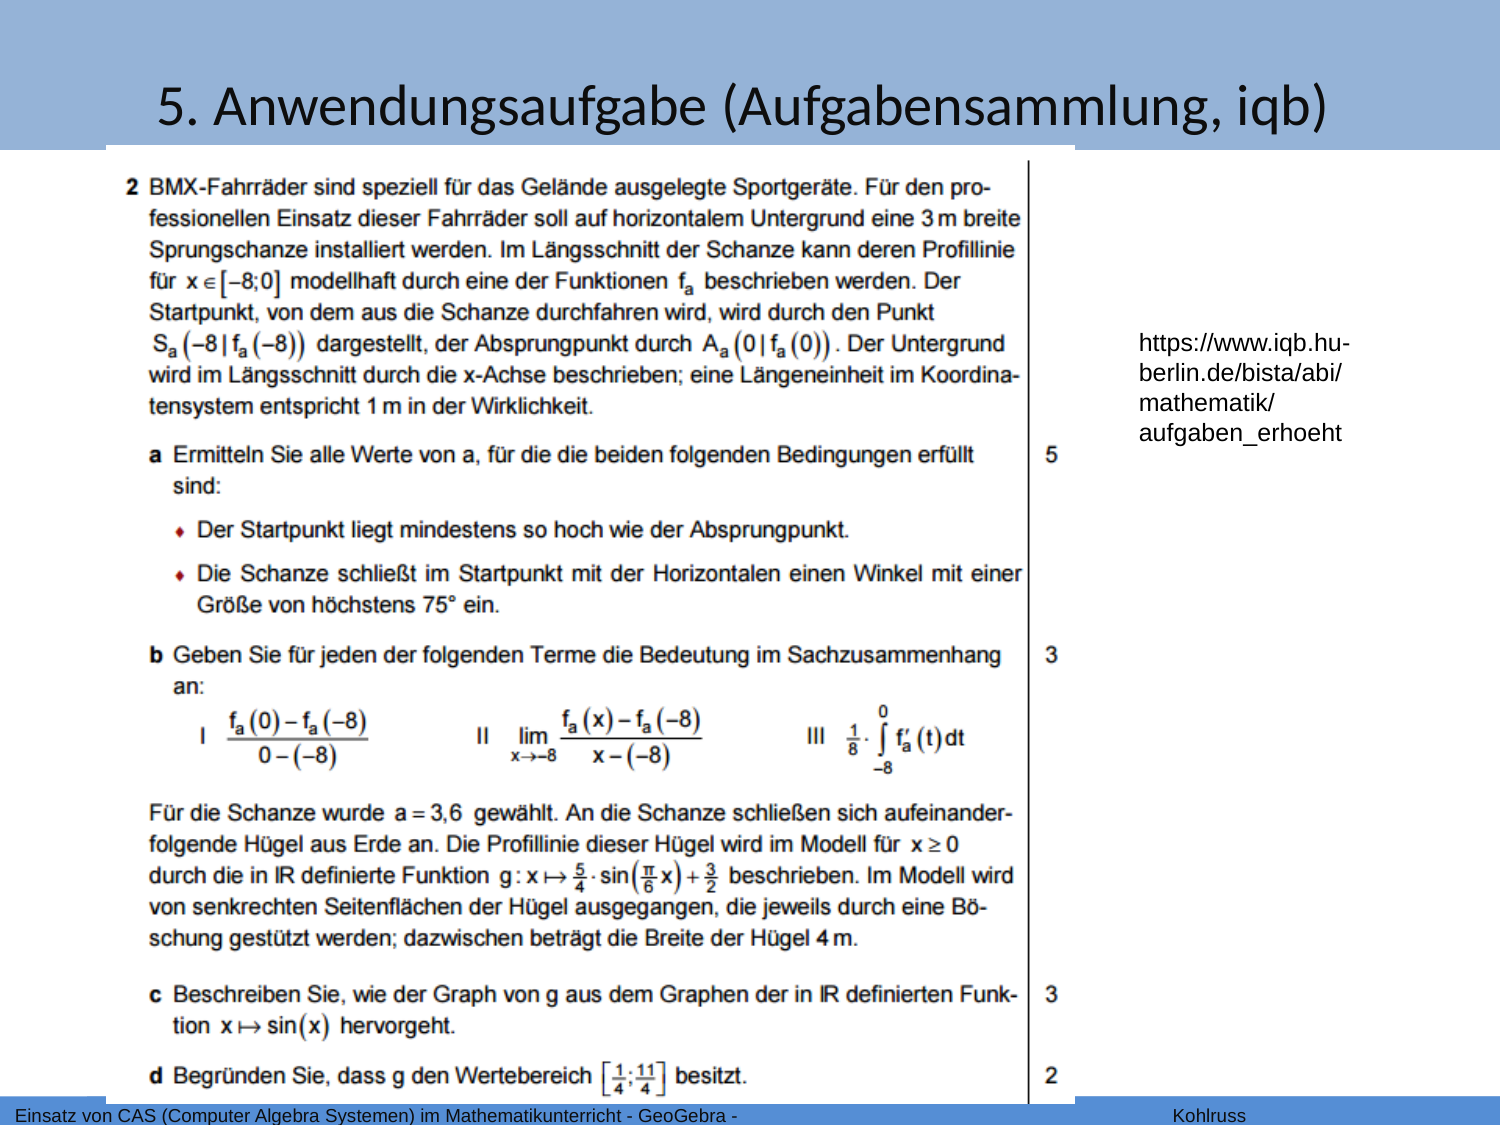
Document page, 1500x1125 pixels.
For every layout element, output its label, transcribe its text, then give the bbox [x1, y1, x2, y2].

text_box 5. Anwendungsaufgabe (Aufgabensammlung, iqb) [141, 59, 1500, 145]
text_box https://www.iqb.hu-berlin.de/bista/abi/mathematik/aufgaben_erhoeht [1124, 318, 1459, 454]
picture [105, 145, 1076, 1104]
